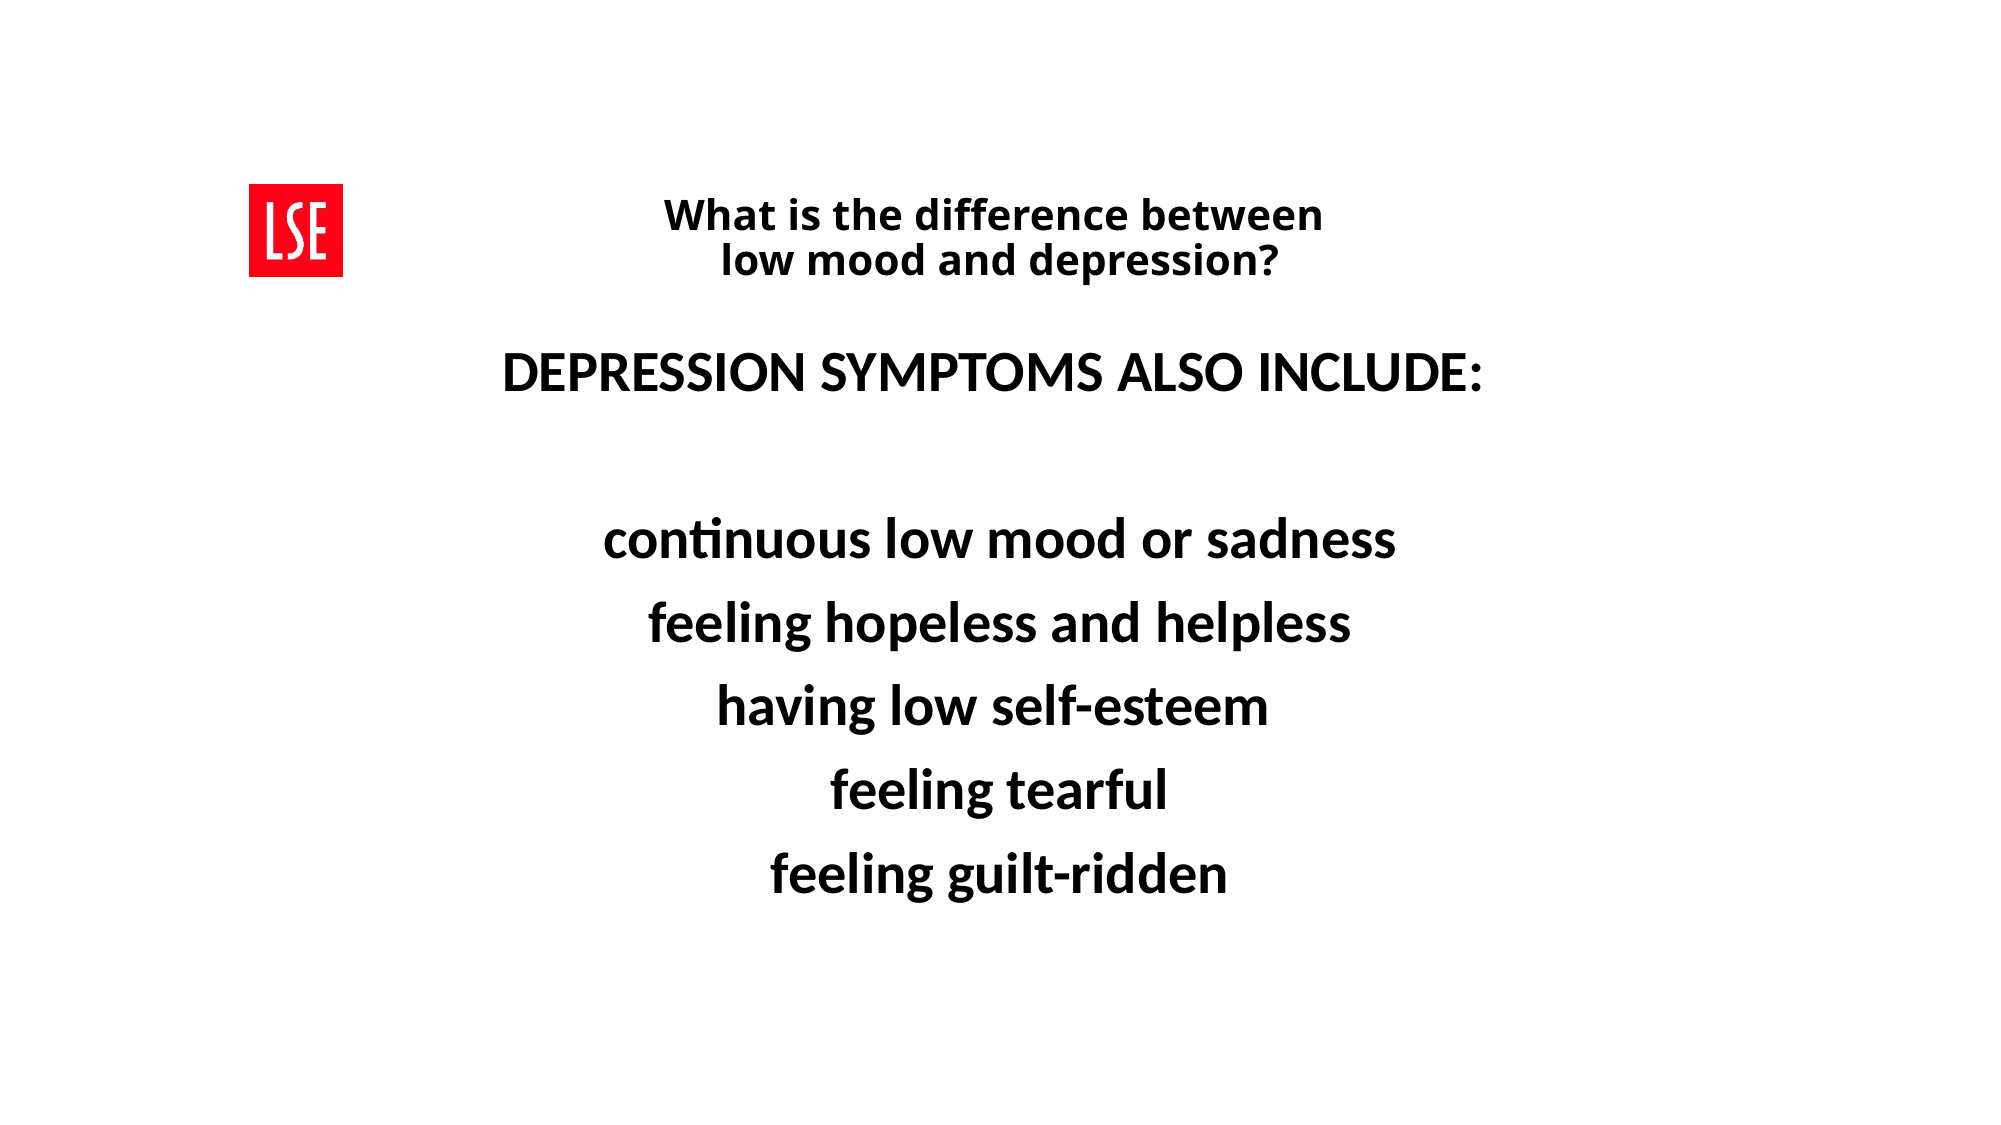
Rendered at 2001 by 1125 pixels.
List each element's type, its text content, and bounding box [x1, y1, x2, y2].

title What is the difference between low mood and depression? [249, 184, 1750, 292]
subtitle Depression symptoms also include: continuous low mood or sadness feeling hopeless and helpless having low self-esteem feeling tearful feeling guilt-ridden [249, 333, 1750, 1034]
picture [249, 184, 343, 277]
